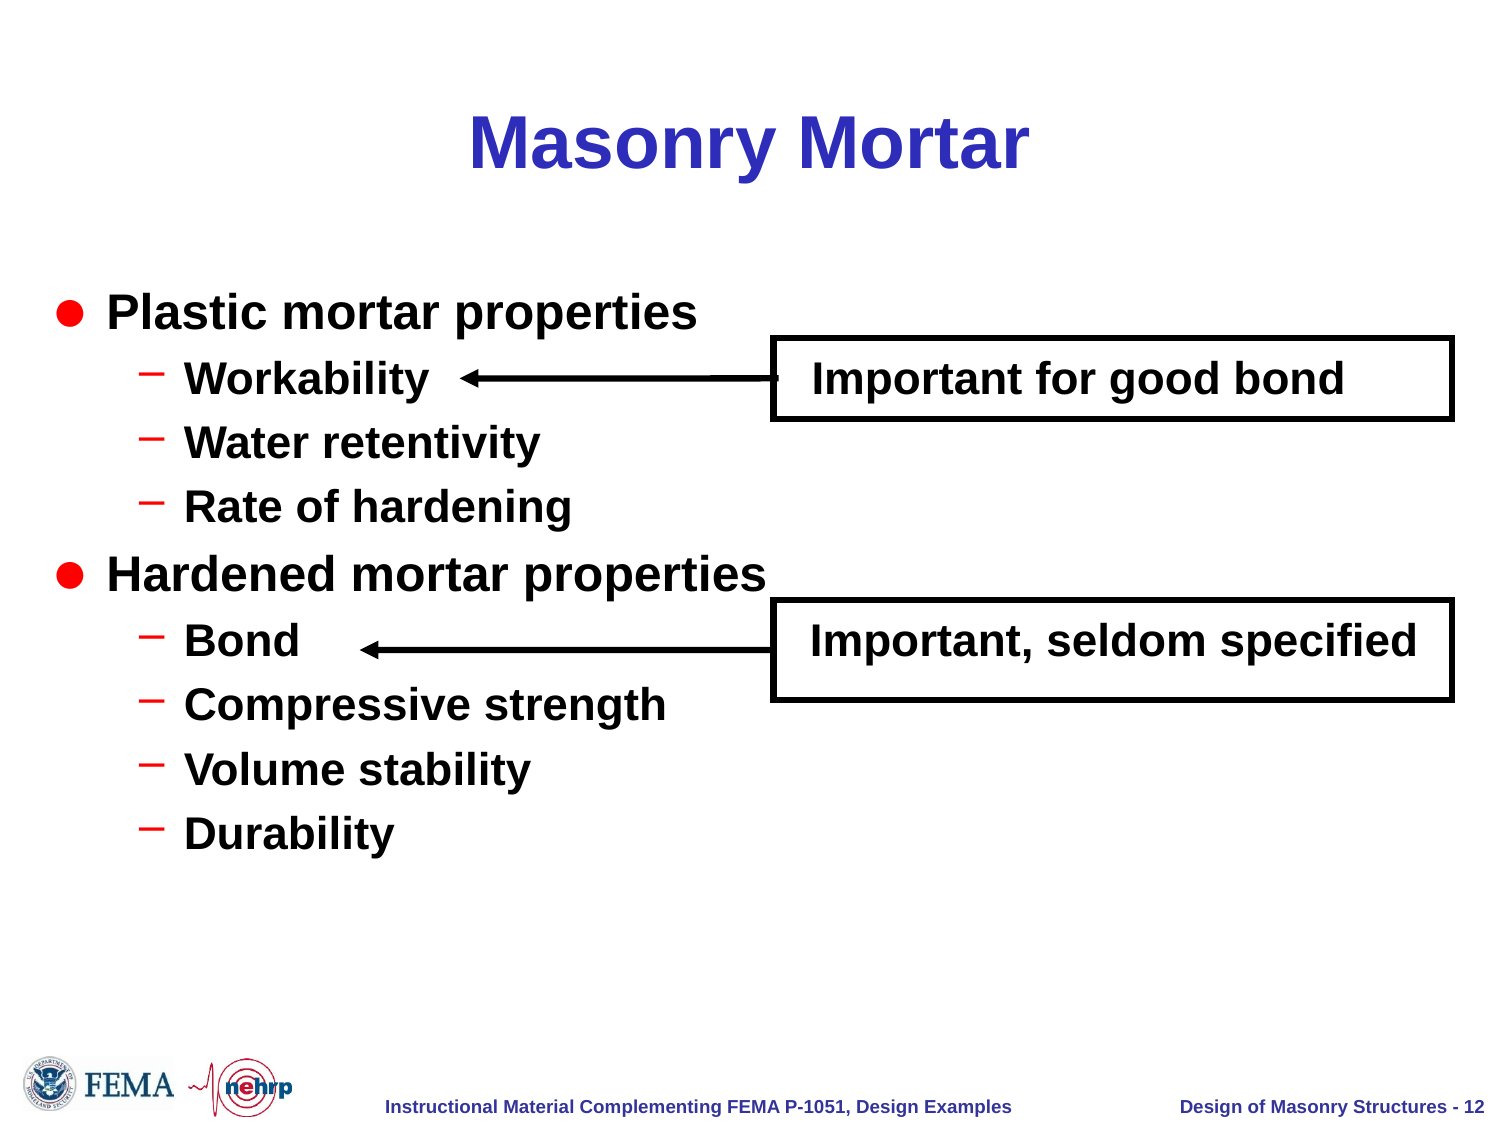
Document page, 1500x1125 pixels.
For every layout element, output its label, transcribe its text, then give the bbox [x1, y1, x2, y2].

picture [188, 1058, 292, 1117]
title Masonry Mortar [75, 45, 1425, 233]
list Plastic mortar properties Workability Important for good bond Water retentivity Rate of hardening Hardened mortar properties Bond Important, seldom specified Compressive strength Volume stability Durability [36, 271, 1453, 1005]
picture [23, 1056, 174, 1111]
slide_number Design of Masonry Structures - 12 [1042, 1077, 1500, 1125]
footer Instructional Material Complementing FEMA P-1051, Design Examples [337, 1087, 1042, 1125]
